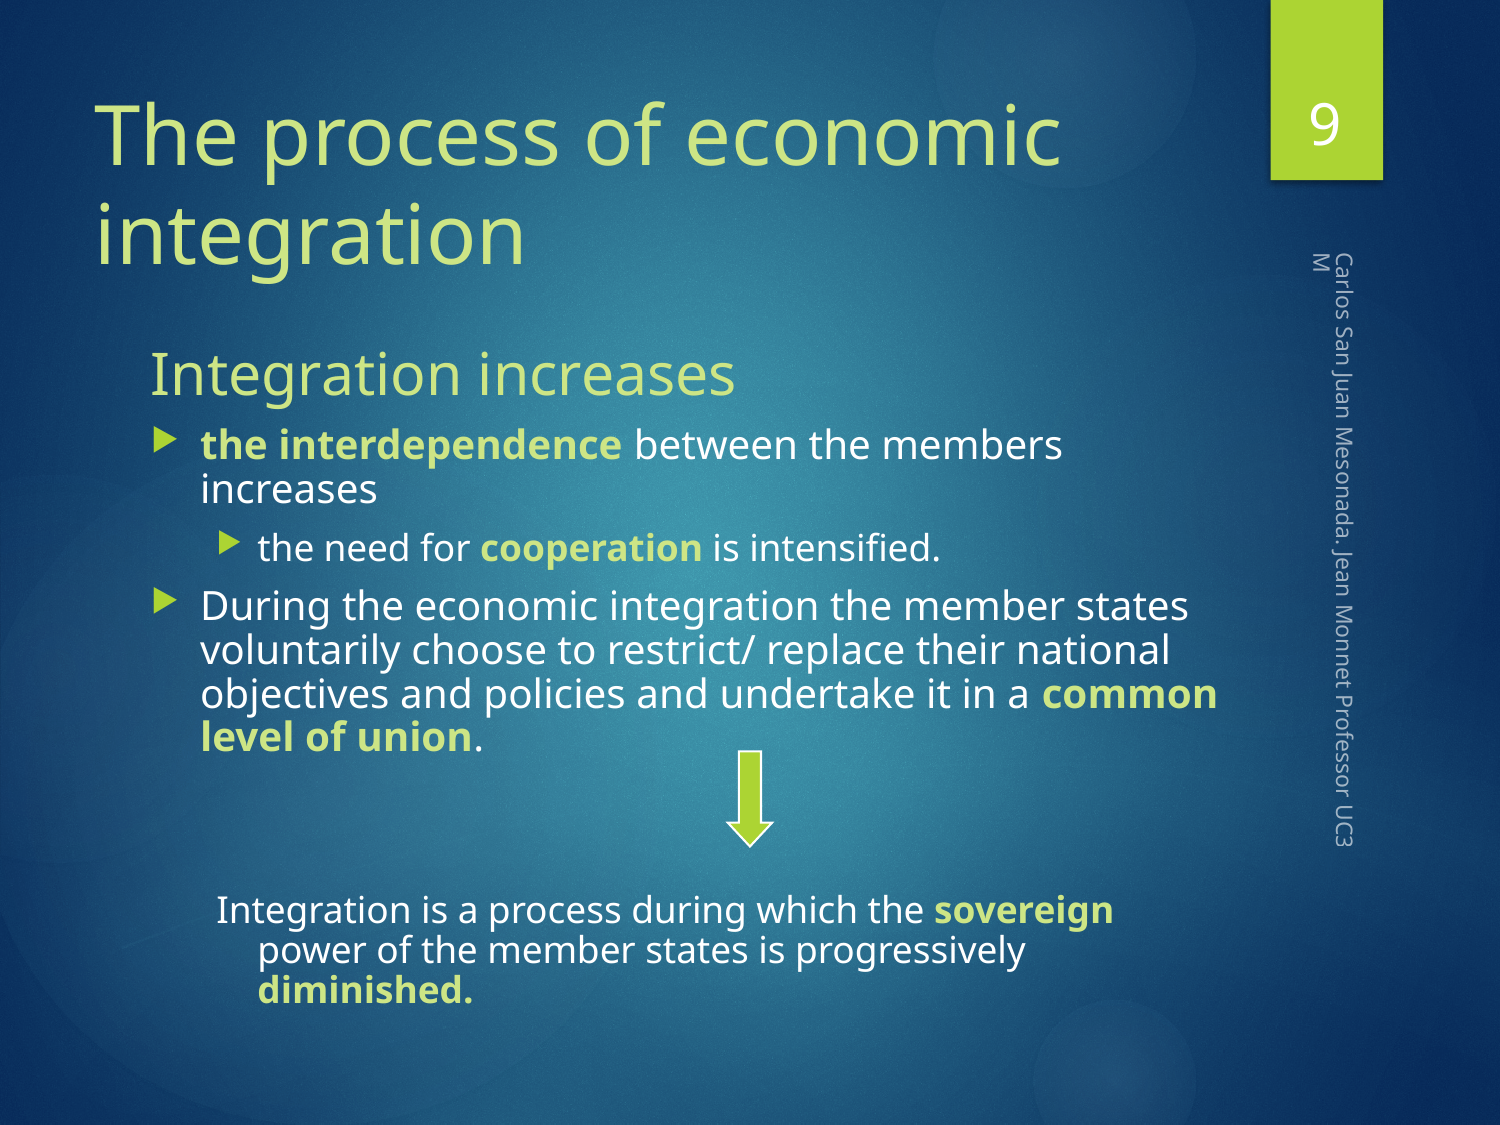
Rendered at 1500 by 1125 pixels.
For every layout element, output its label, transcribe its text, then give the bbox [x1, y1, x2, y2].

title The process of economic integration [79, 74, 1237, 304]
slide_number 9 [1273, 48, 1378, 175]
footer Carlos San Juan Mesonada. Jean Monnet Professor UC3M [1320, 237, 1358, 871]
list Integration increases the interdependence between the members increases the need for cooperation is intensified. During the economic integration the member states voluntarily choose to restrict/ replace their national objectives and policies and undertake it in a common level of union. Integration is a process during which the sovereign power of the member states is progressively diminished. [135, 336, 1237, 1025]
text_box [727, 751, 773, 847]
